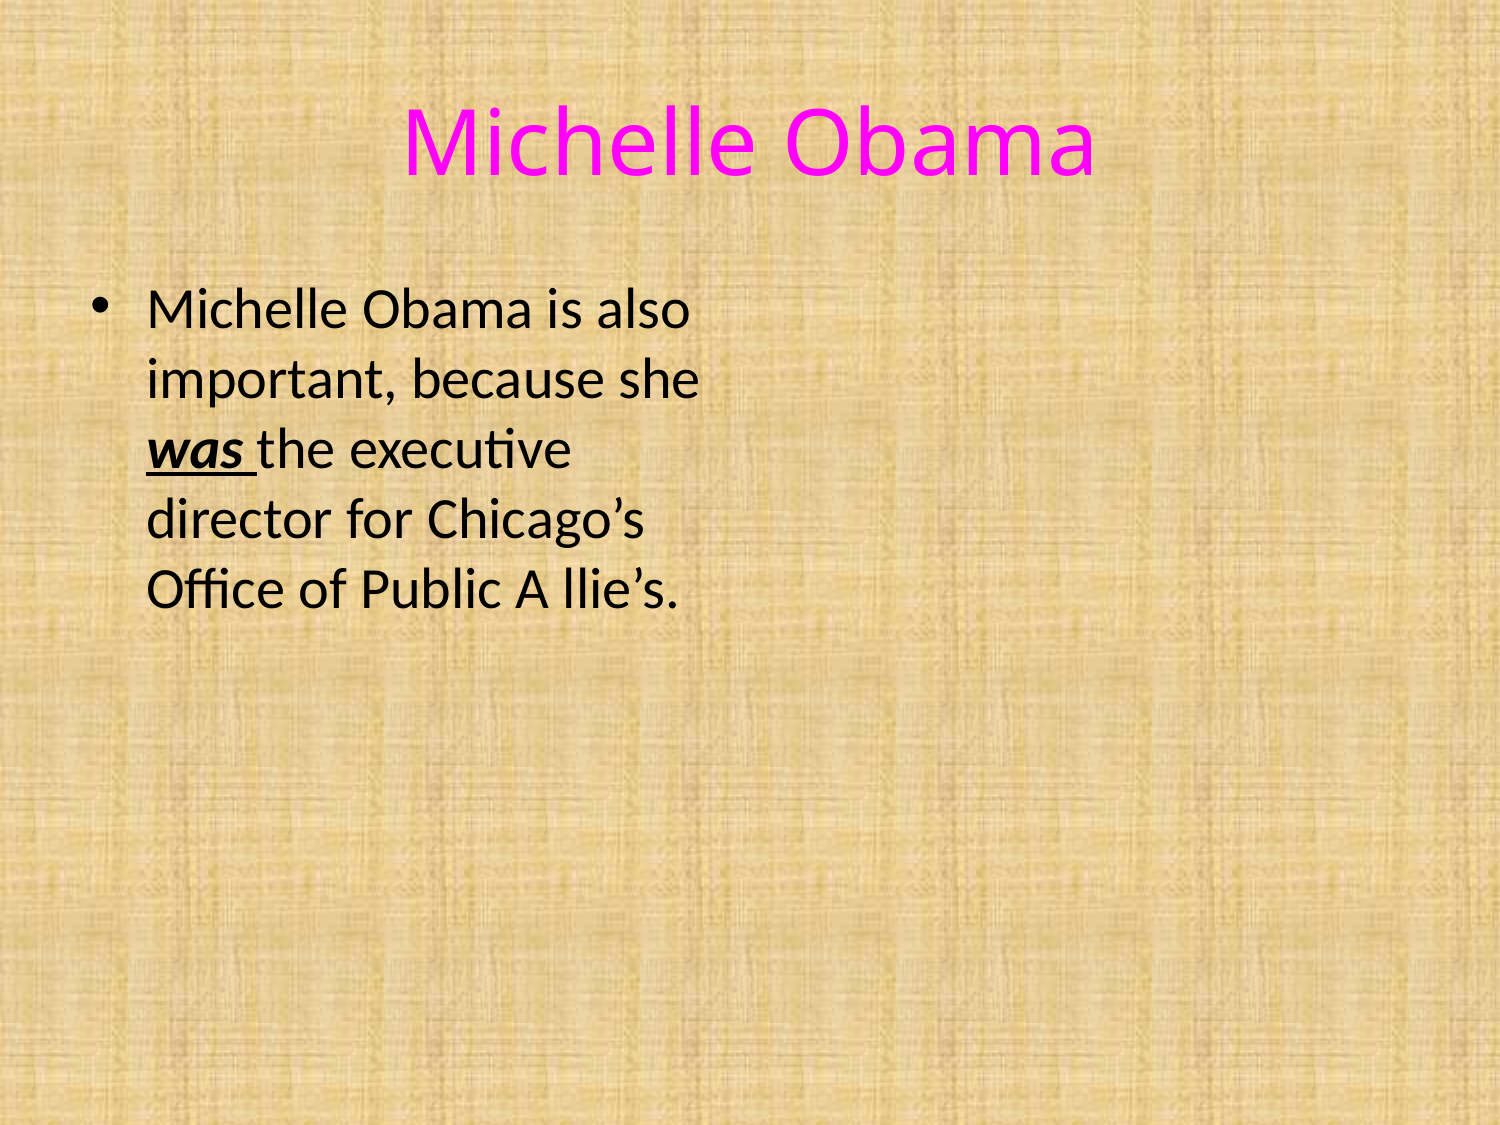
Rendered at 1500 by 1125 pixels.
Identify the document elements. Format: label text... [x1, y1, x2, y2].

picture [0, 0, 1500, 1125]
title Michelle Obama [75, 45, 1425, 233]
list Michelle Obama is also important, because she was the executive director for Chicago’s Office of Public A llie’s. [75, 262, 738, 1005]
